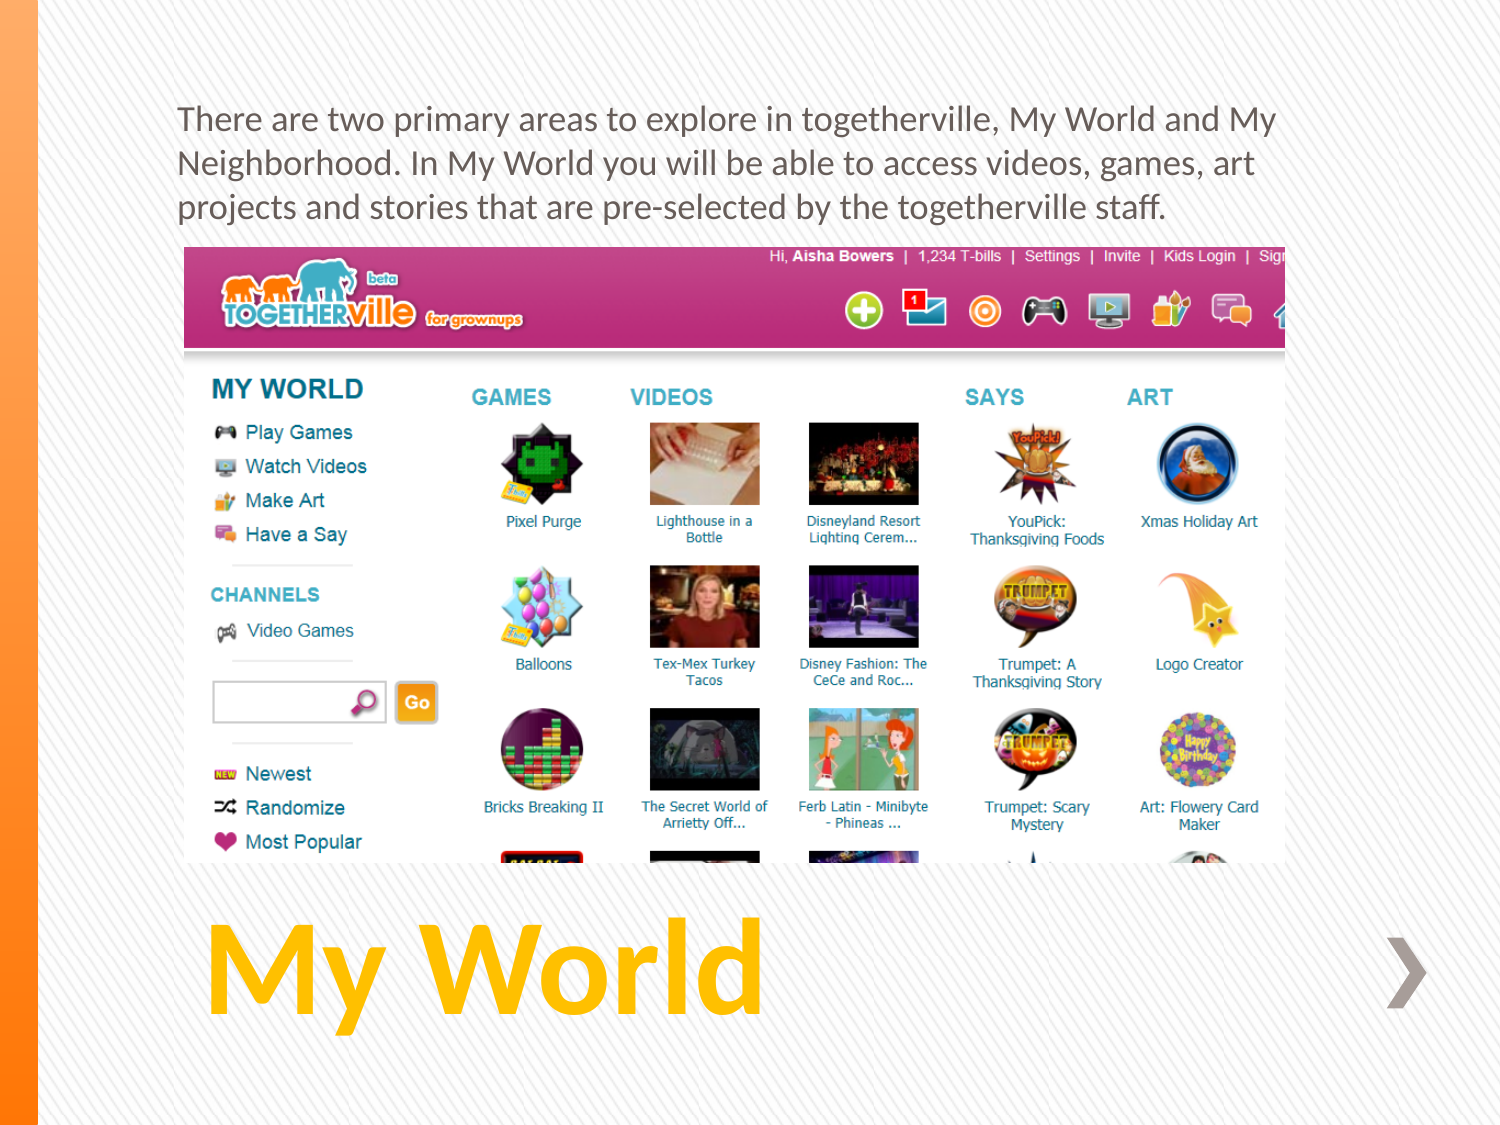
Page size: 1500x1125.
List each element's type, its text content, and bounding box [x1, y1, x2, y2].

picture [183, 247, 1285, 863]
list There are two primary areas to explore in togetherville, My World and My Neighborhood. In My World you will be able to access videos, games, art projects and stories that are pre-selected by the togetherville staff. [161, 87, 1400, 237]
title My World [187, 862, 1375, 1050]
